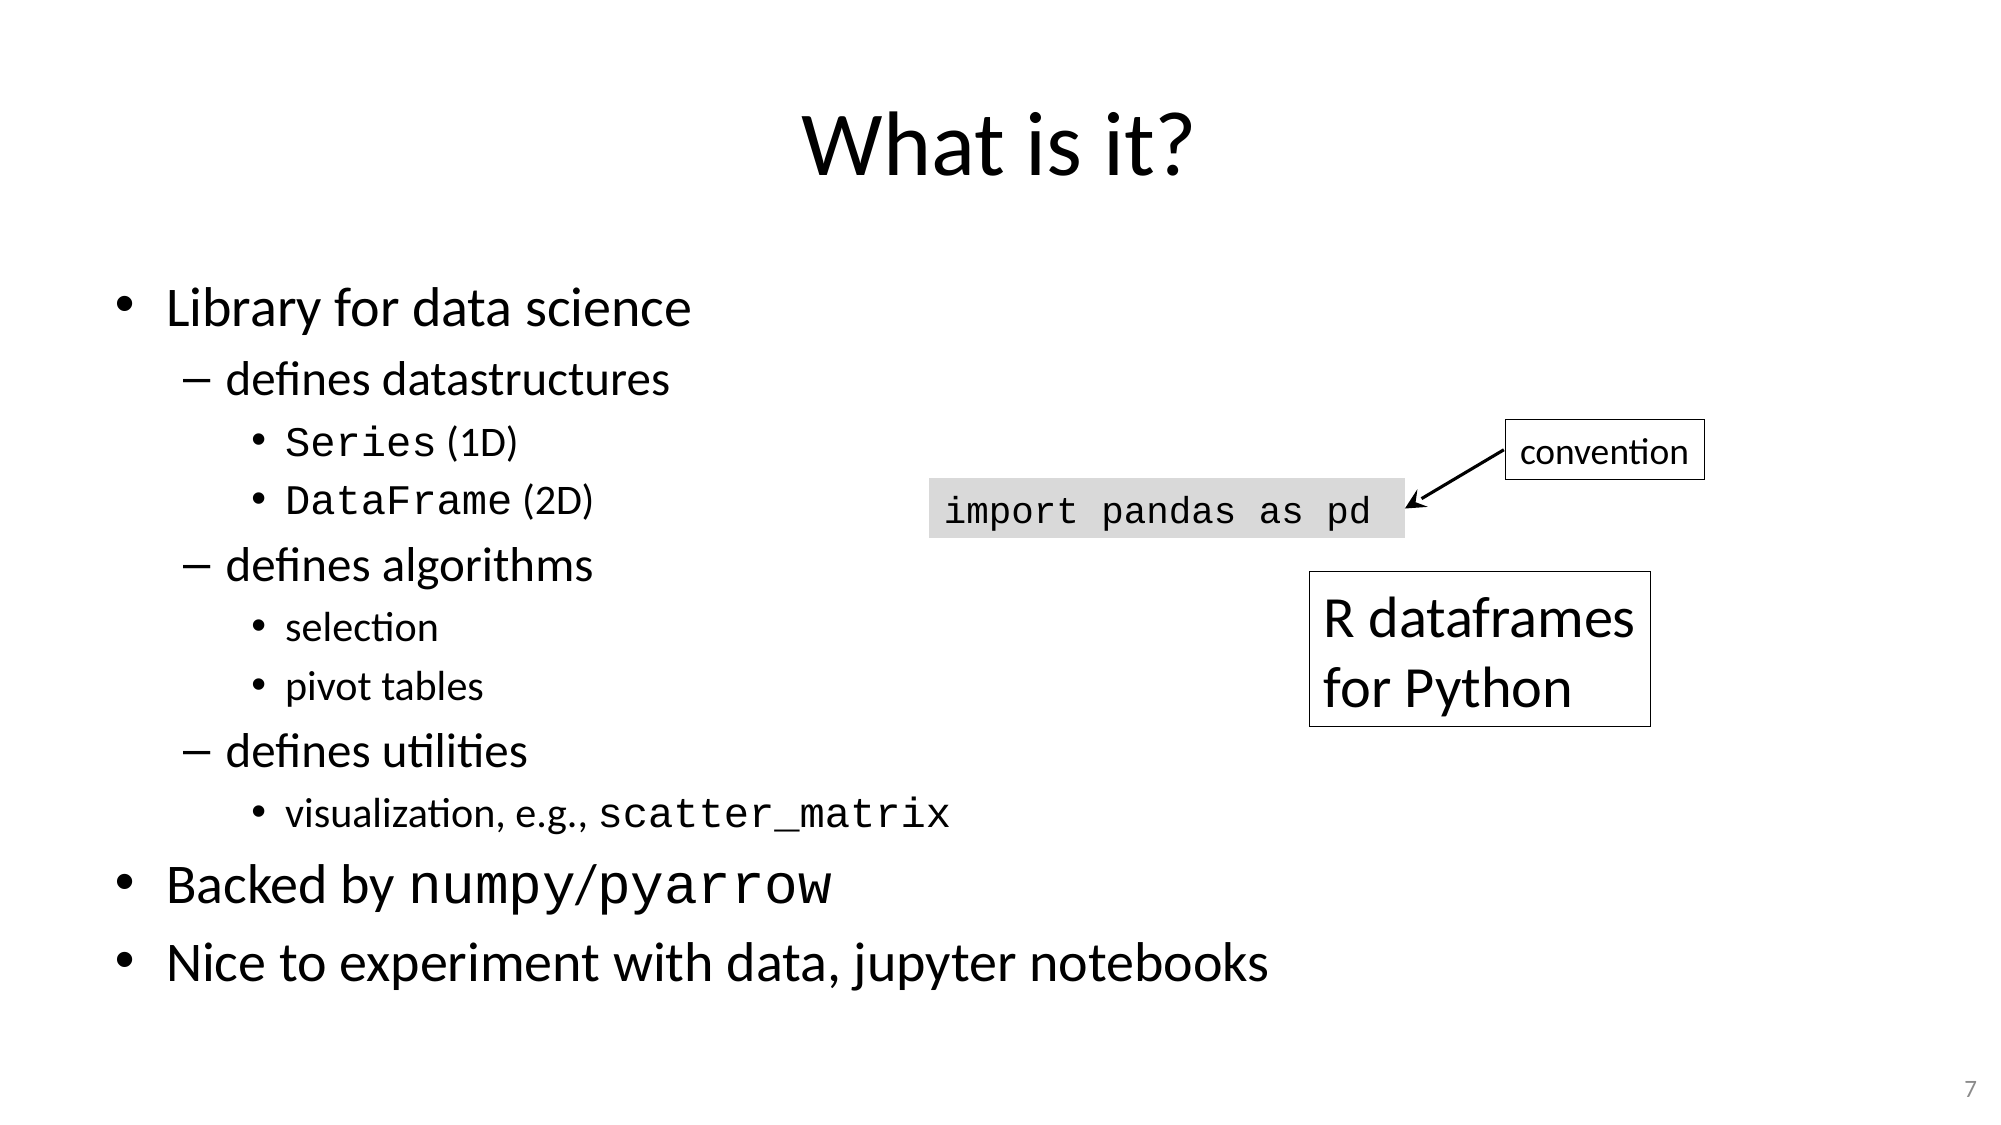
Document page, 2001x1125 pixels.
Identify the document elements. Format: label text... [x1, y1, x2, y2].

list Library for data science defines datastructures Series (1D) DataFrame (2D) defines algorithms selection pivot tables defines utilities visualization, e.g., scatter_matrix Backed by numpy/pyarrow Nice to experiment with data, jupyter notebooks [99, 262, 1900, 1005]
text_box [928, 419, 1706, 540]
text_box R dataframes for Python [1309, 571, 1651, 727]
title What is it? [99, 45, 1900, 233]
slide_number 7 [1525, 1057, 1993, 1118]
